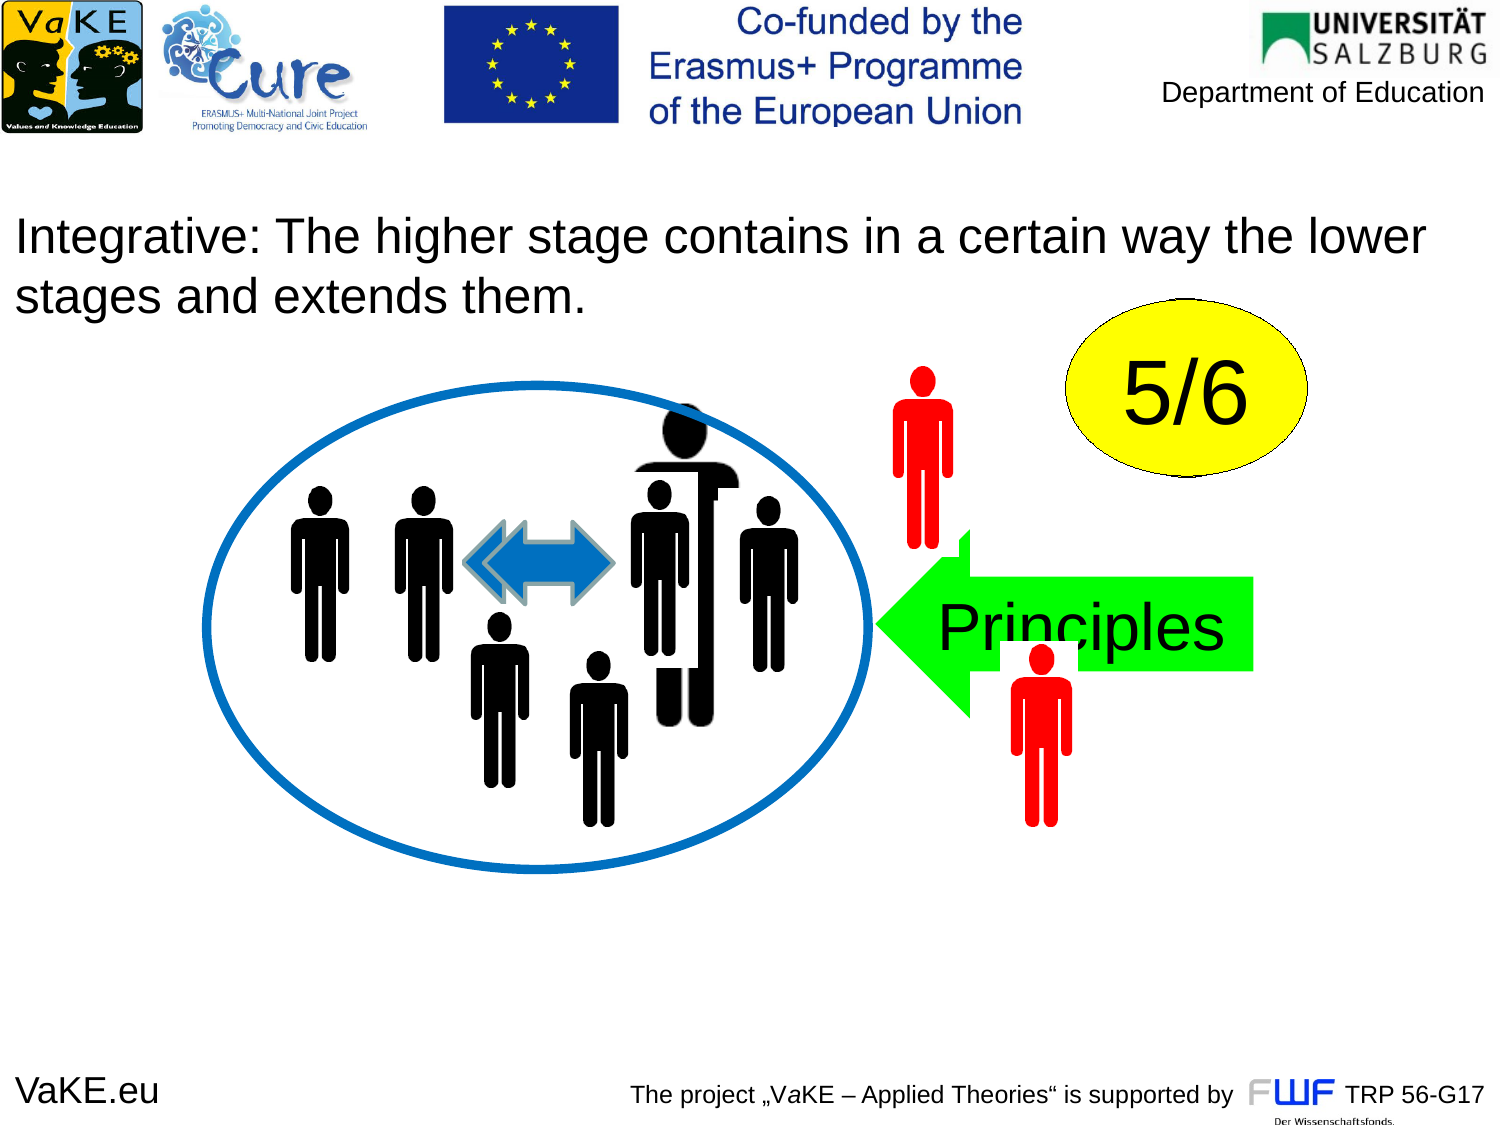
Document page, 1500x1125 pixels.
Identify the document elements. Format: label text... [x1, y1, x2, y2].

text_box [481, 519, 588, 607]
text_box Principles [875, 529, 1254, 719]
picture [0, 0, 145, 135]
picture [548, 389, 807, 839]
picture [1249, 1079, 1394, 1125]
picture [1249, 0, 1500, 78]
picture [373, 478, 538, 800]
text_box [204, 383, 871, 872]
picture [882, 362, 960, 557]
picture [1000, 641, 1078, 835]
text_box 5/6 [1065, 299, 1308, 477]
picture [269, 478, 358, 674]
text_box Integrative: The higher stage contains in a certain way the lower stages and extends them. [0, 196, 1500, 331]
